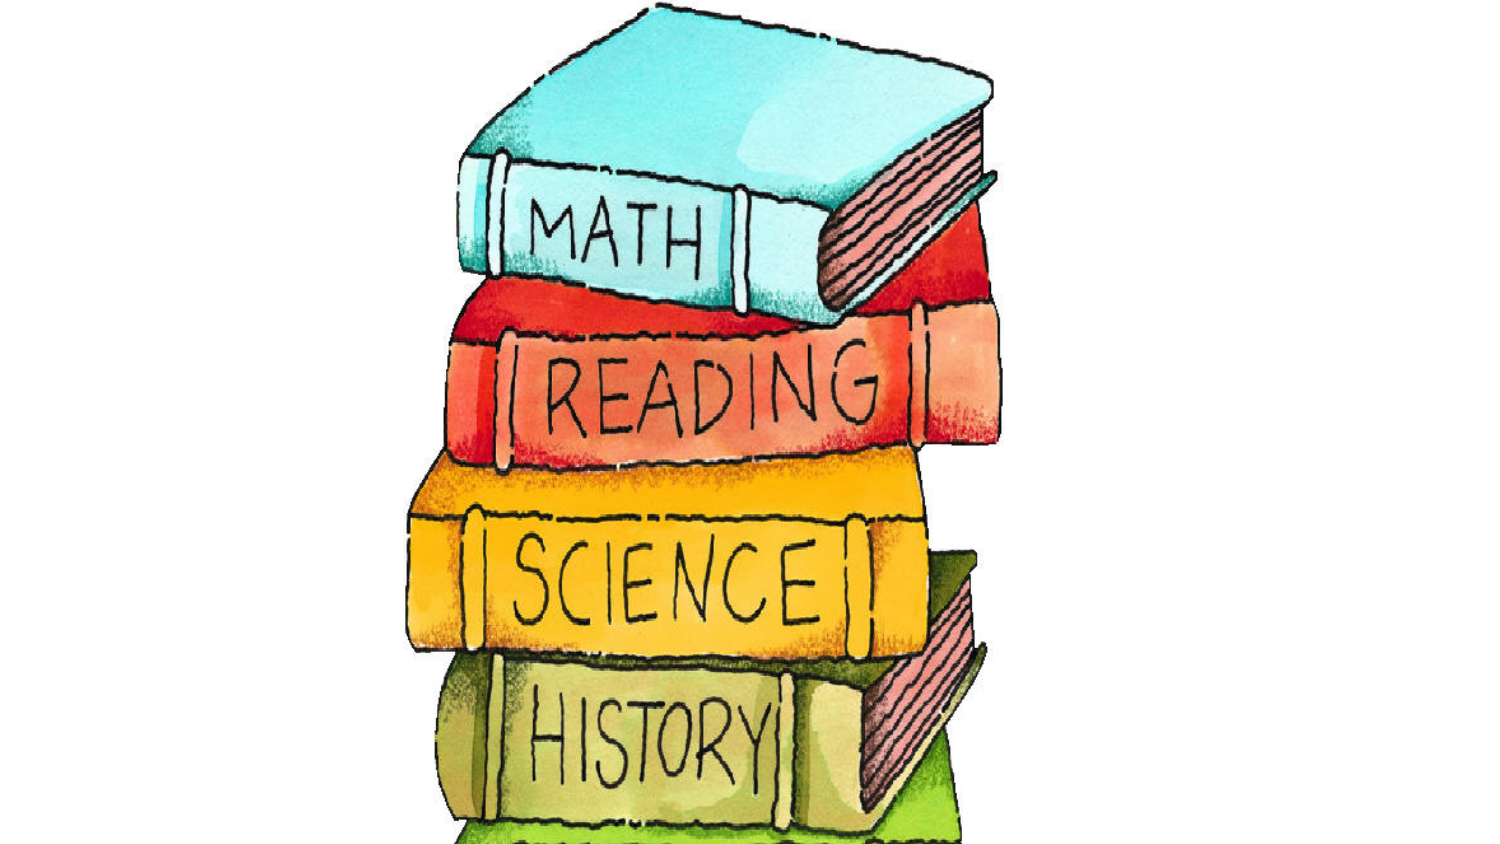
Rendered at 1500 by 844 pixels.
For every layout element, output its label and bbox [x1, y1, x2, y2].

picture [403, 0, 1004, 844]
